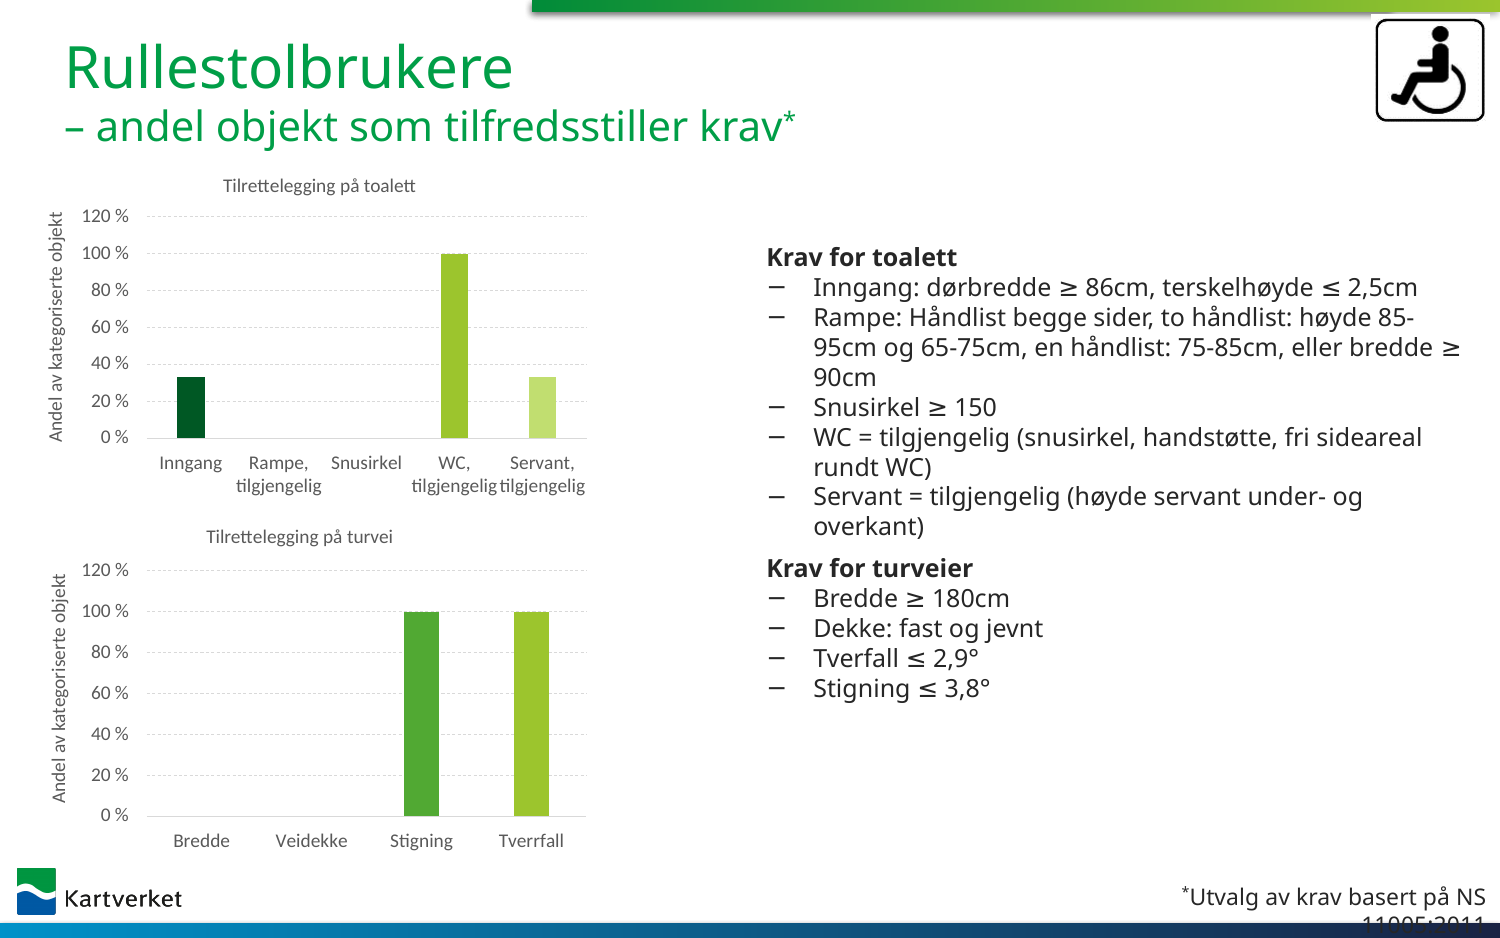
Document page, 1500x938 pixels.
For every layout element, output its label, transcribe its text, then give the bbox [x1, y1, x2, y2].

text_box Krav for toalett Inngang: dørbredde ≥ 86cm, terskelhøyde ≤ 2,5cm Rampe: Håndlist begge sider, to håndlist: høyde 85-95cm og 65-75cm, en håndlist: 75-85cm, eller bredde ≥ 90cm Snusirkel ≥ 150 WC = tilgjengelig (snusirkel, handstøtte, fri sideareal rundt WC) Servant = tilgjengelig (høyde servant under- og overkant) [751, 234, 1483, 545]
picture [41, 520, 598, 859]
text_box Krav for turveier Bredde ≥ 180cm Dekke: fast og jevnt Tverfall ≤ 2,9° Stigning ≤ 3,8° [751, 545, 1483, 710]
picture [41, 166, 598, 505]
picture [1371, 13, 1491, 127]
text_box *Utvalg av krav basert på NS 11005:2011 [1068, 873, 1500, 938]
text_box Rullestolbrukere – andel objekt som tilfredsstiller krav* [49, 14, 1431, 158]
